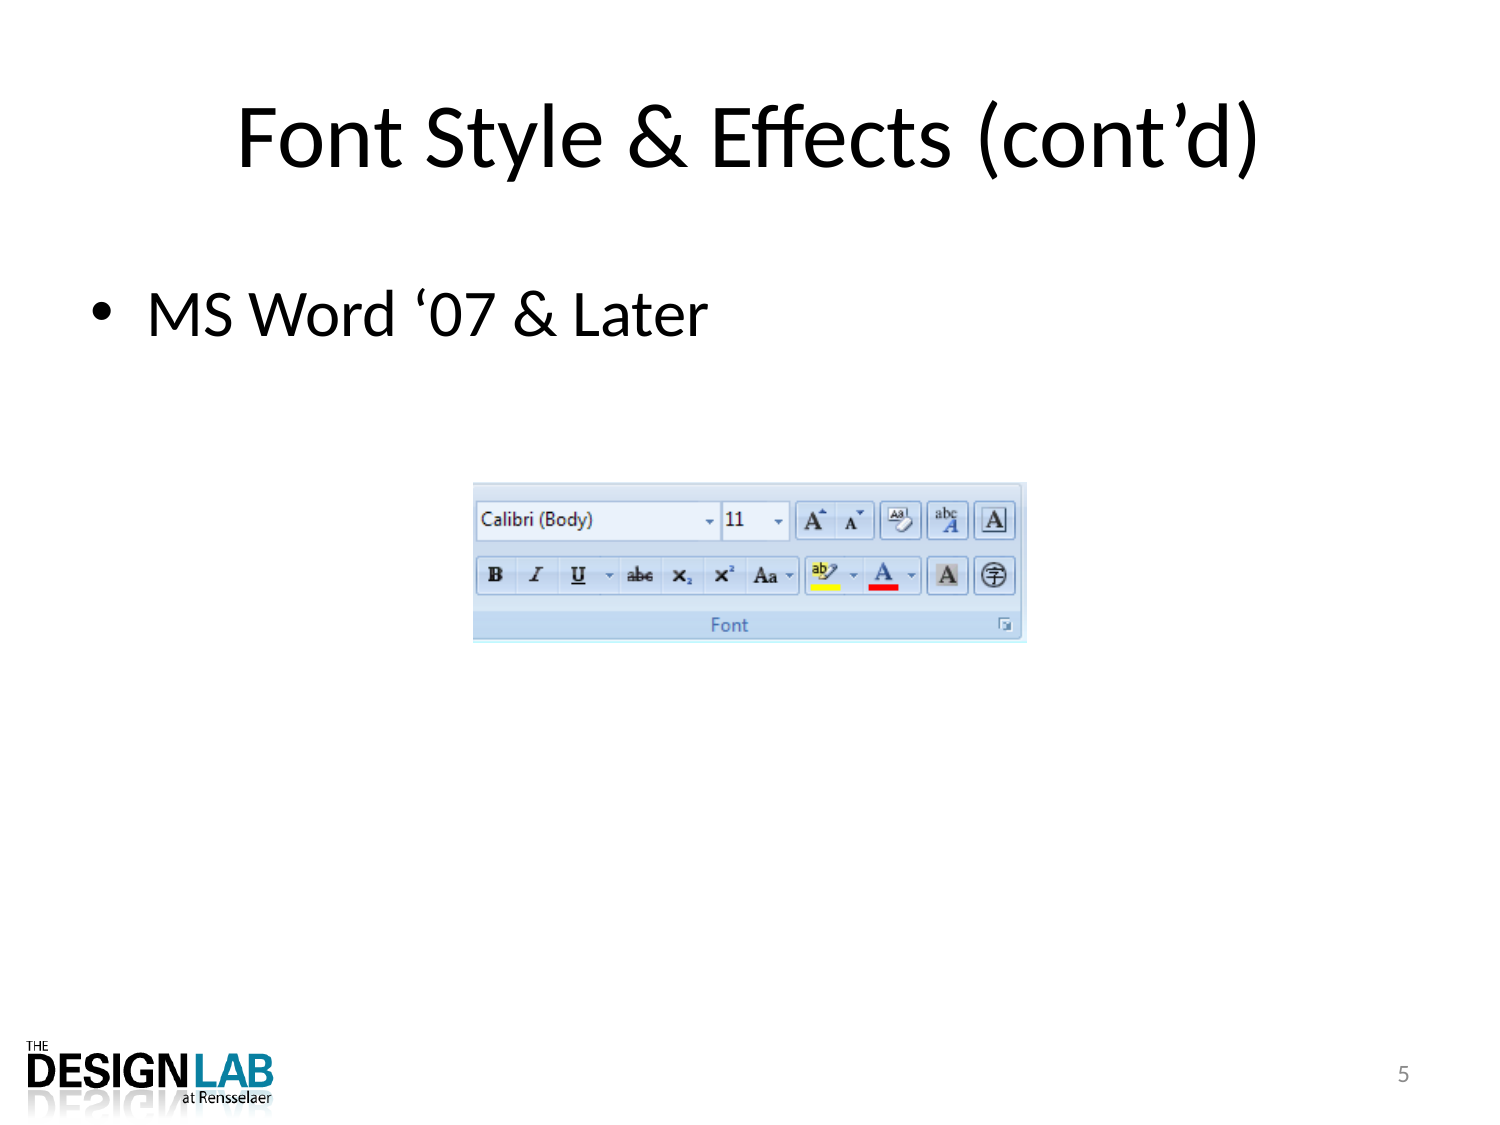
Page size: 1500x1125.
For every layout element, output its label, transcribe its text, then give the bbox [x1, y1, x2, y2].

picture [473, 482, 1027, 643]
title Font Style & Effects (cont’d) [75, 37, 1425, 225]
slide_number 5 [1074, 1042, 1425, 1103]
picture [24, 1037, 275, 1125]
list MS Word ‘07 & Later [75, 262, 1425, 363]
